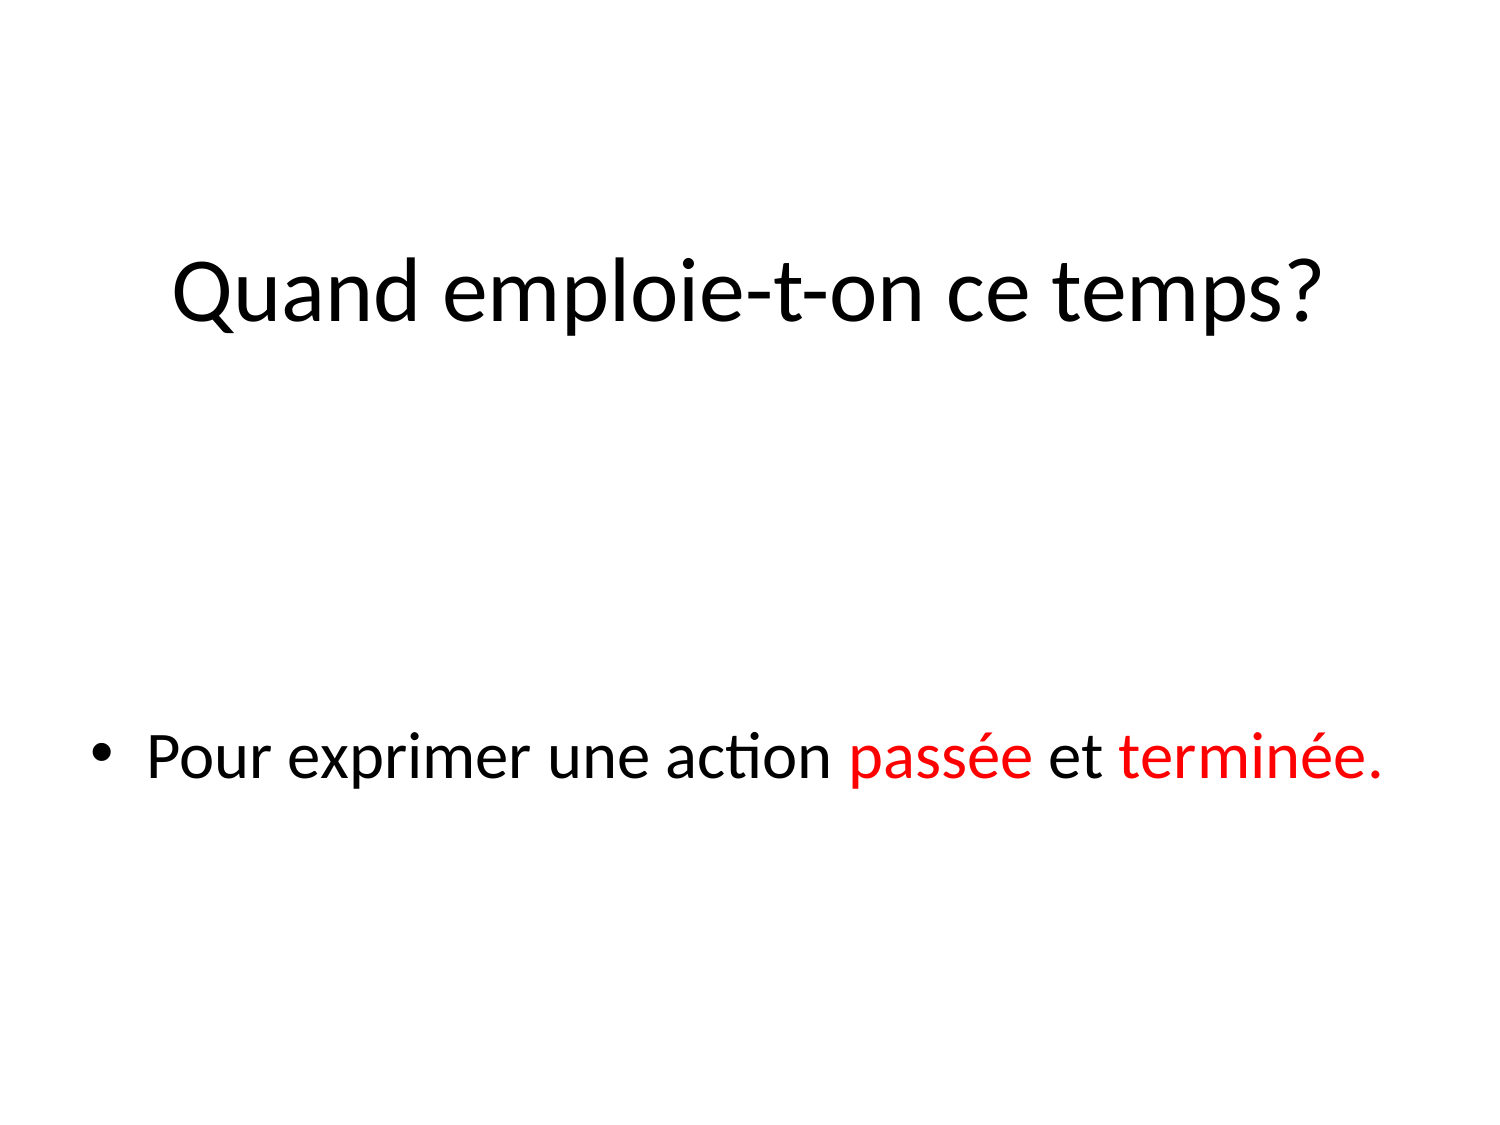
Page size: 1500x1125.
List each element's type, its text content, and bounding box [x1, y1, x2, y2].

title Quand emploie-t-on ce temps? [75, 172, 1425, 398]
list Pour exprimer une action passée et terminée. [75, 704, 1425, 1005]
